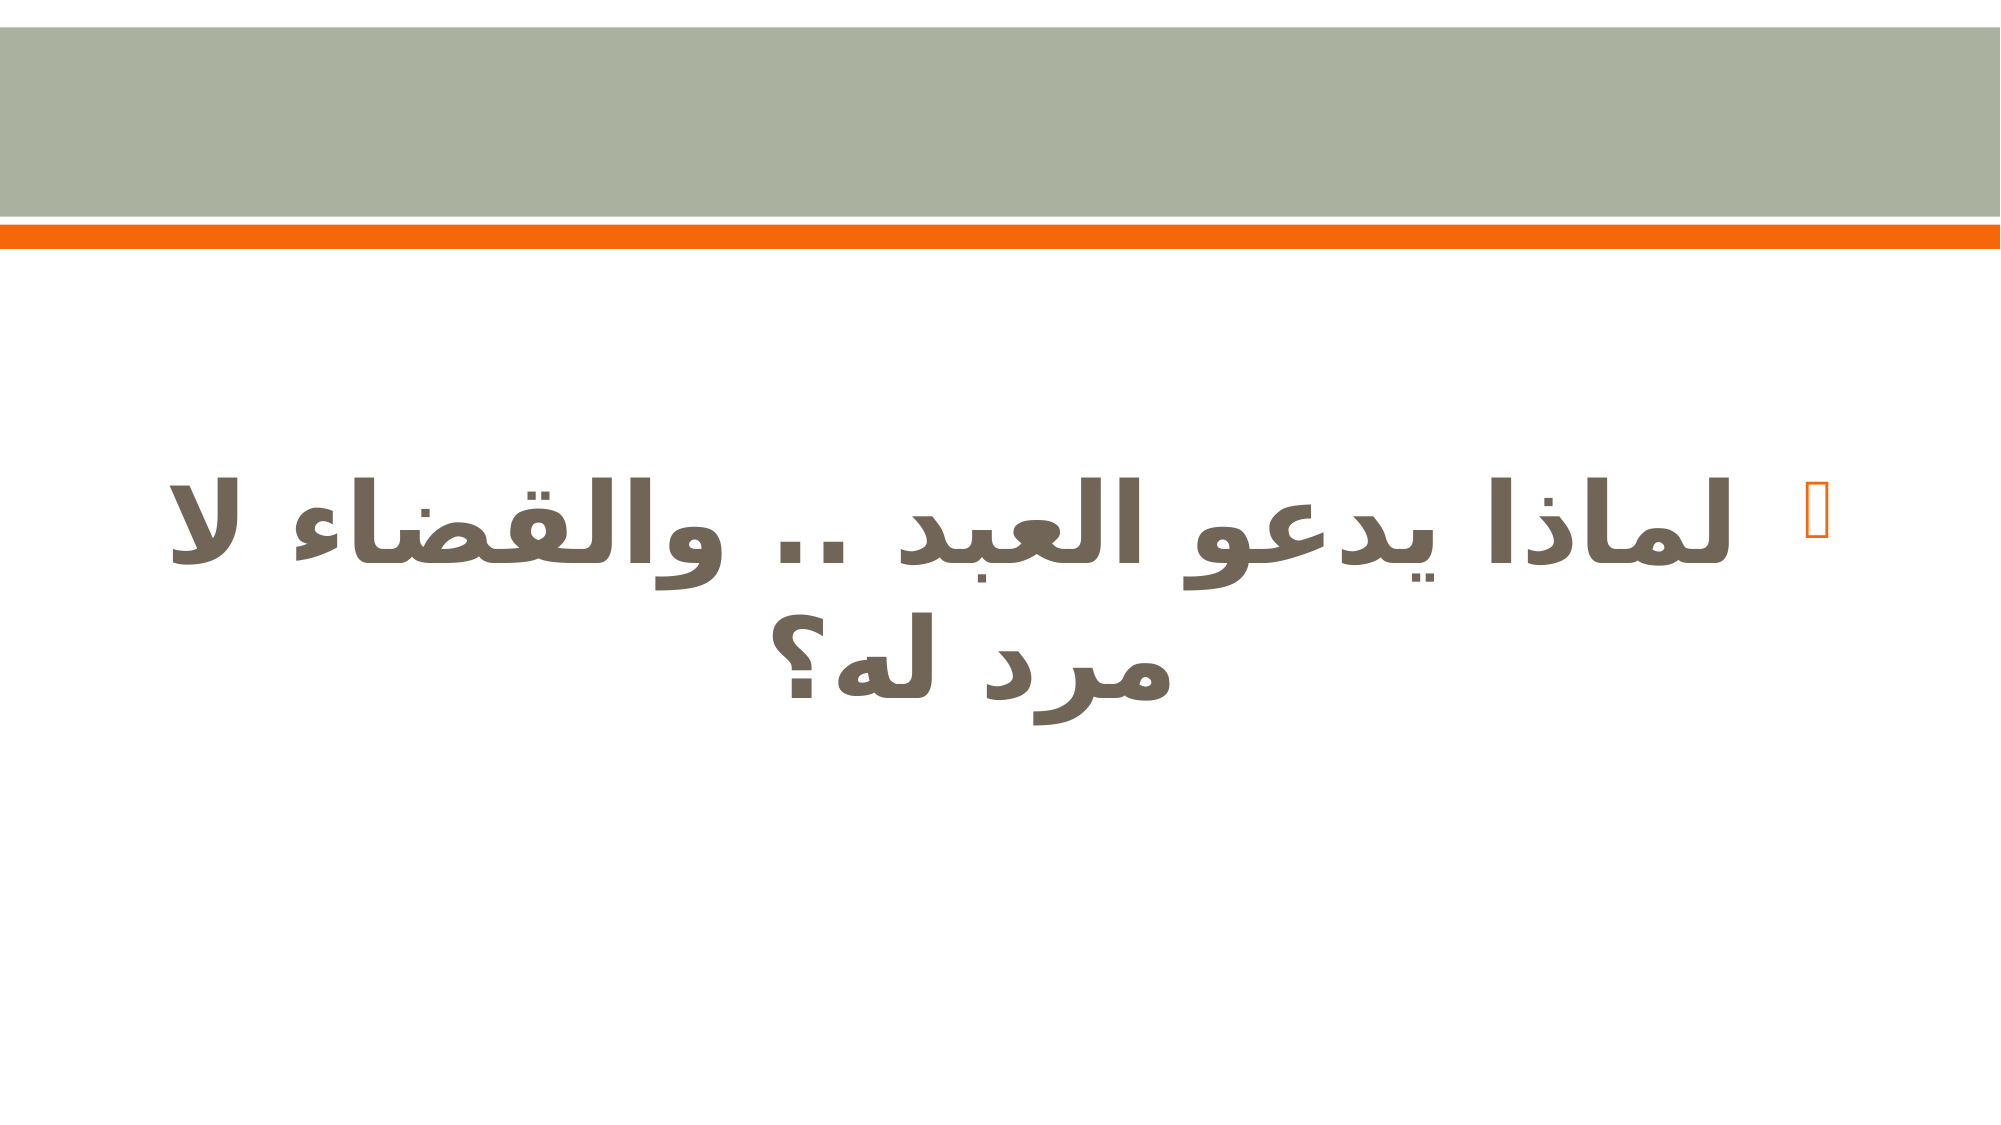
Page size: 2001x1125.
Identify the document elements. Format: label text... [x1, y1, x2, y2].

list لماذا يدعو العبد .. والقضاء لا مرد له؟ [99, 262, 1900, 1005]
